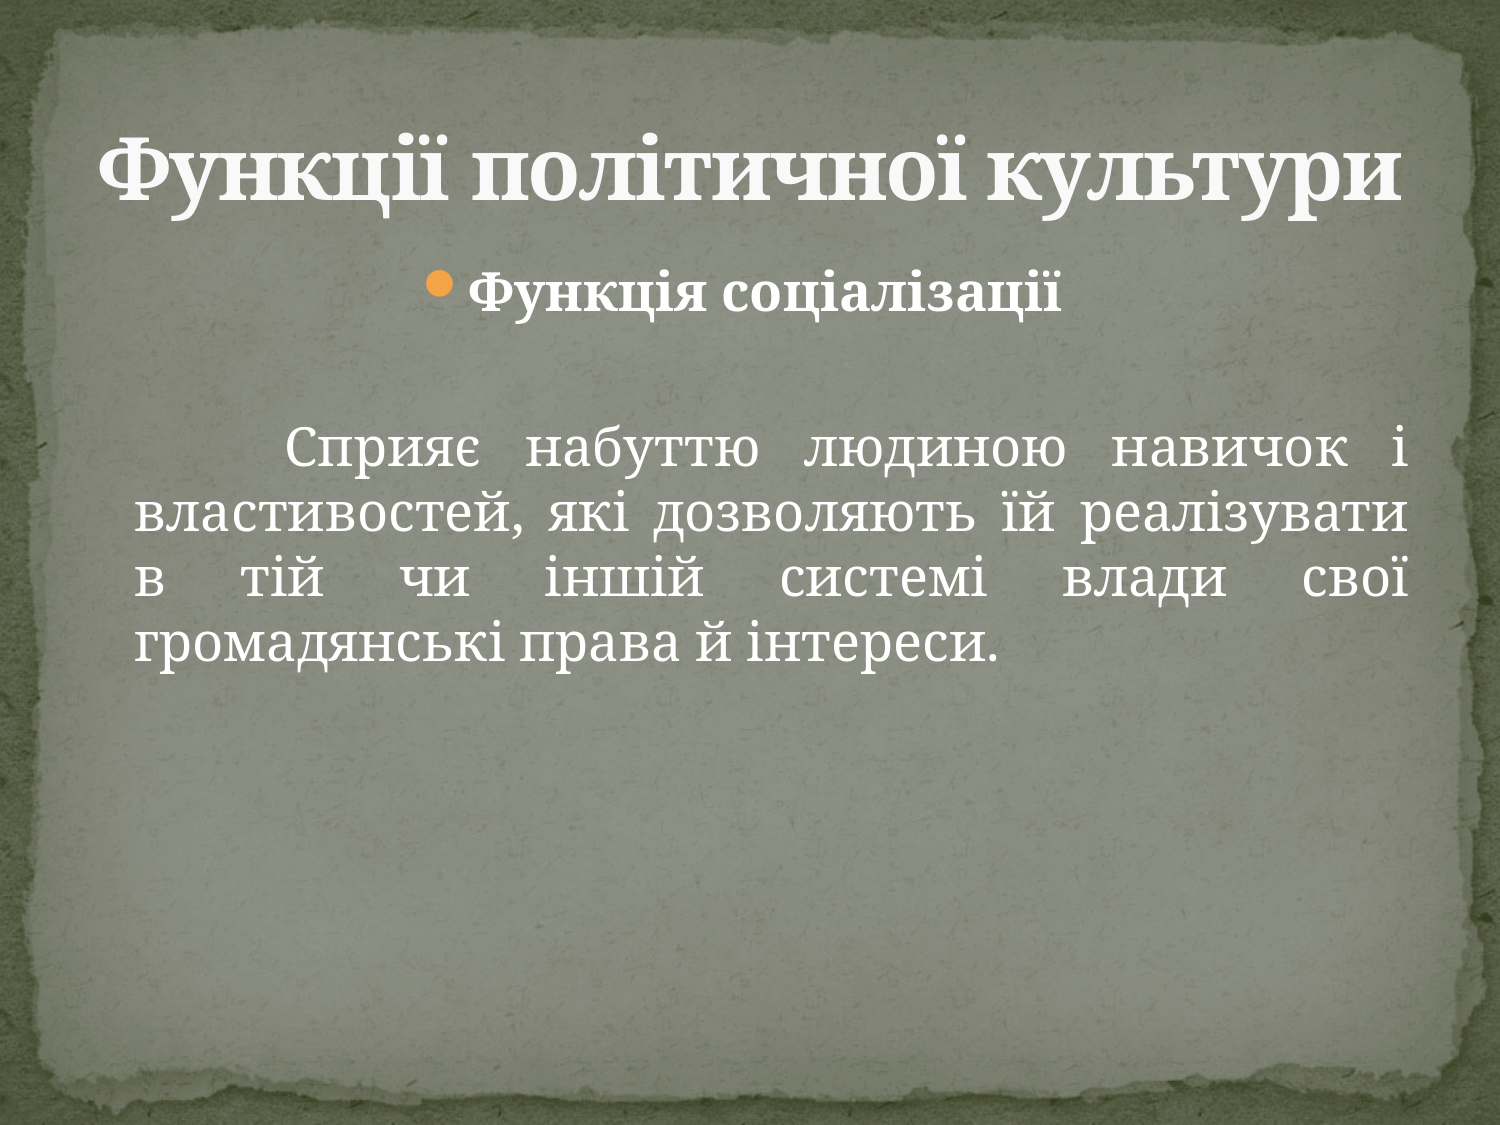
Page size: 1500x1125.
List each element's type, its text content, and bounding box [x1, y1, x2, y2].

title Функції політичної культури [74, 24, 1425, 225]
list Функція соціалізації Сприяє набуттю людиною навичок і властивостей, які дозволяють їй реалізувати в тій чи іншій системі влади свої громадянські права й інтереси. [75, 249, 1425, 1000]
